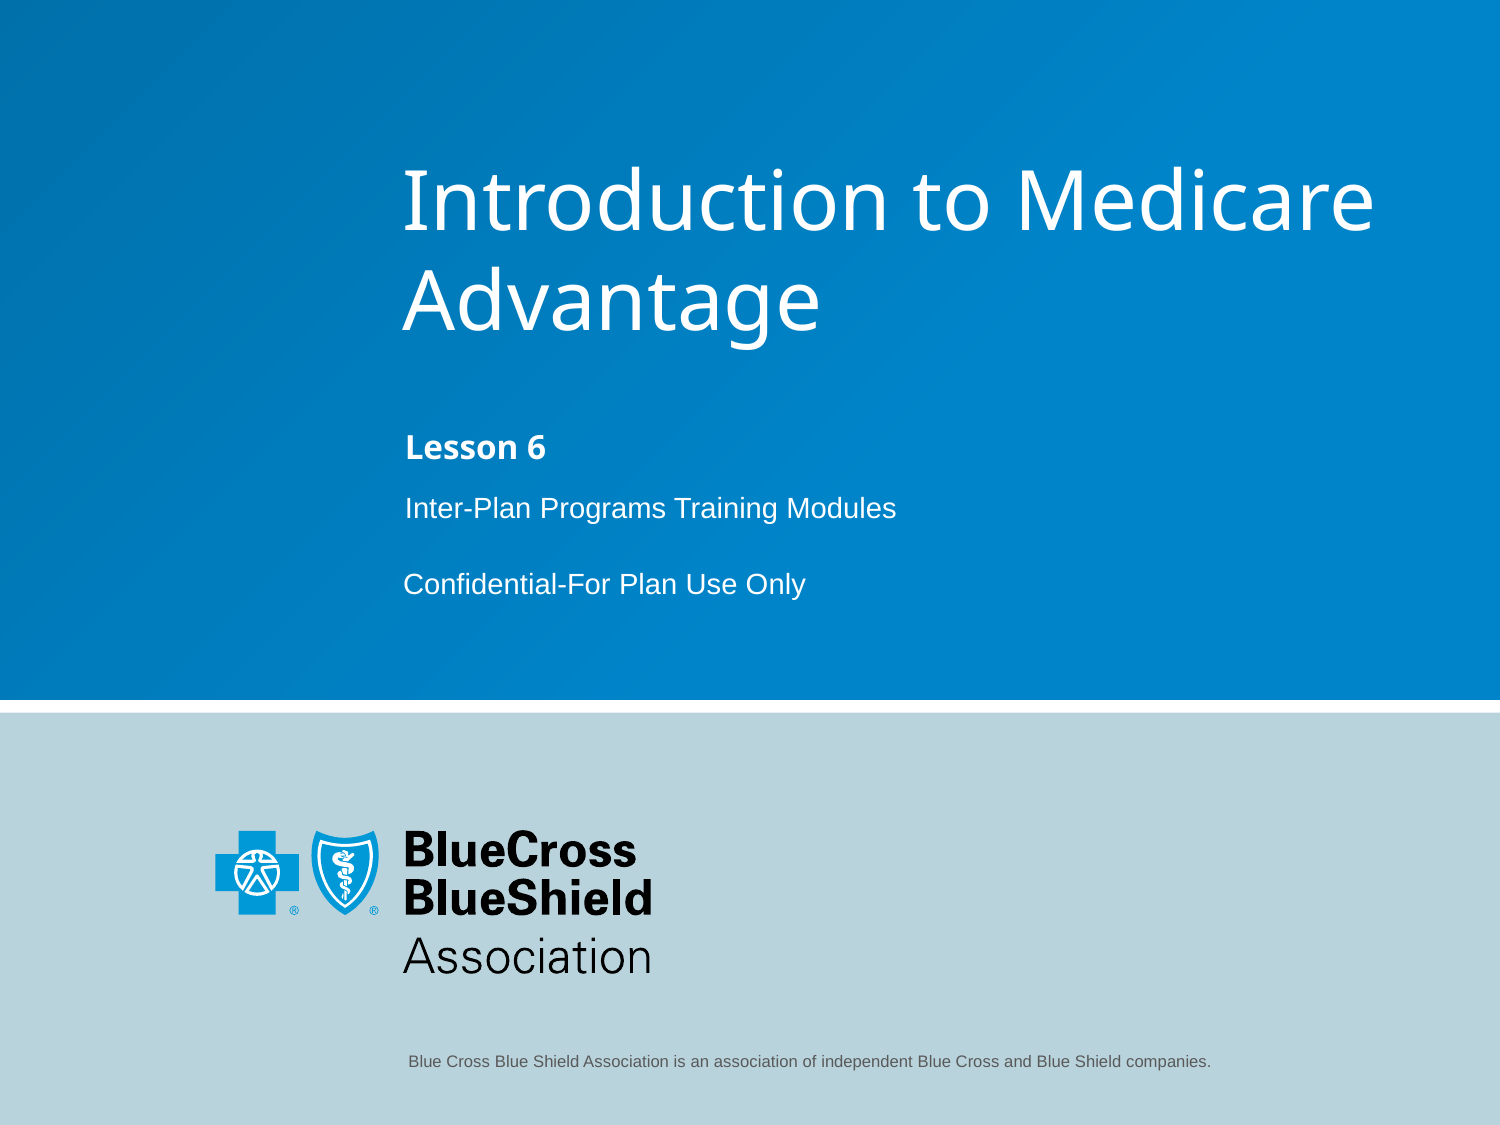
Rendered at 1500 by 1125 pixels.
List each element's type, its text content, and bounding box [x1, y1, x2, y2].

title Introduction to Medicare Advantage [402, 126, 1425, 368]
list Confidential-For Plan Use Only [403, 565, 1425, 648]
list Inter-Plan Programs Training Modules [404, 489, 1425, 551]
subtitle Lesson 6 [404, 404, 1425, 488]
picture [289, 905, 299, 913]
